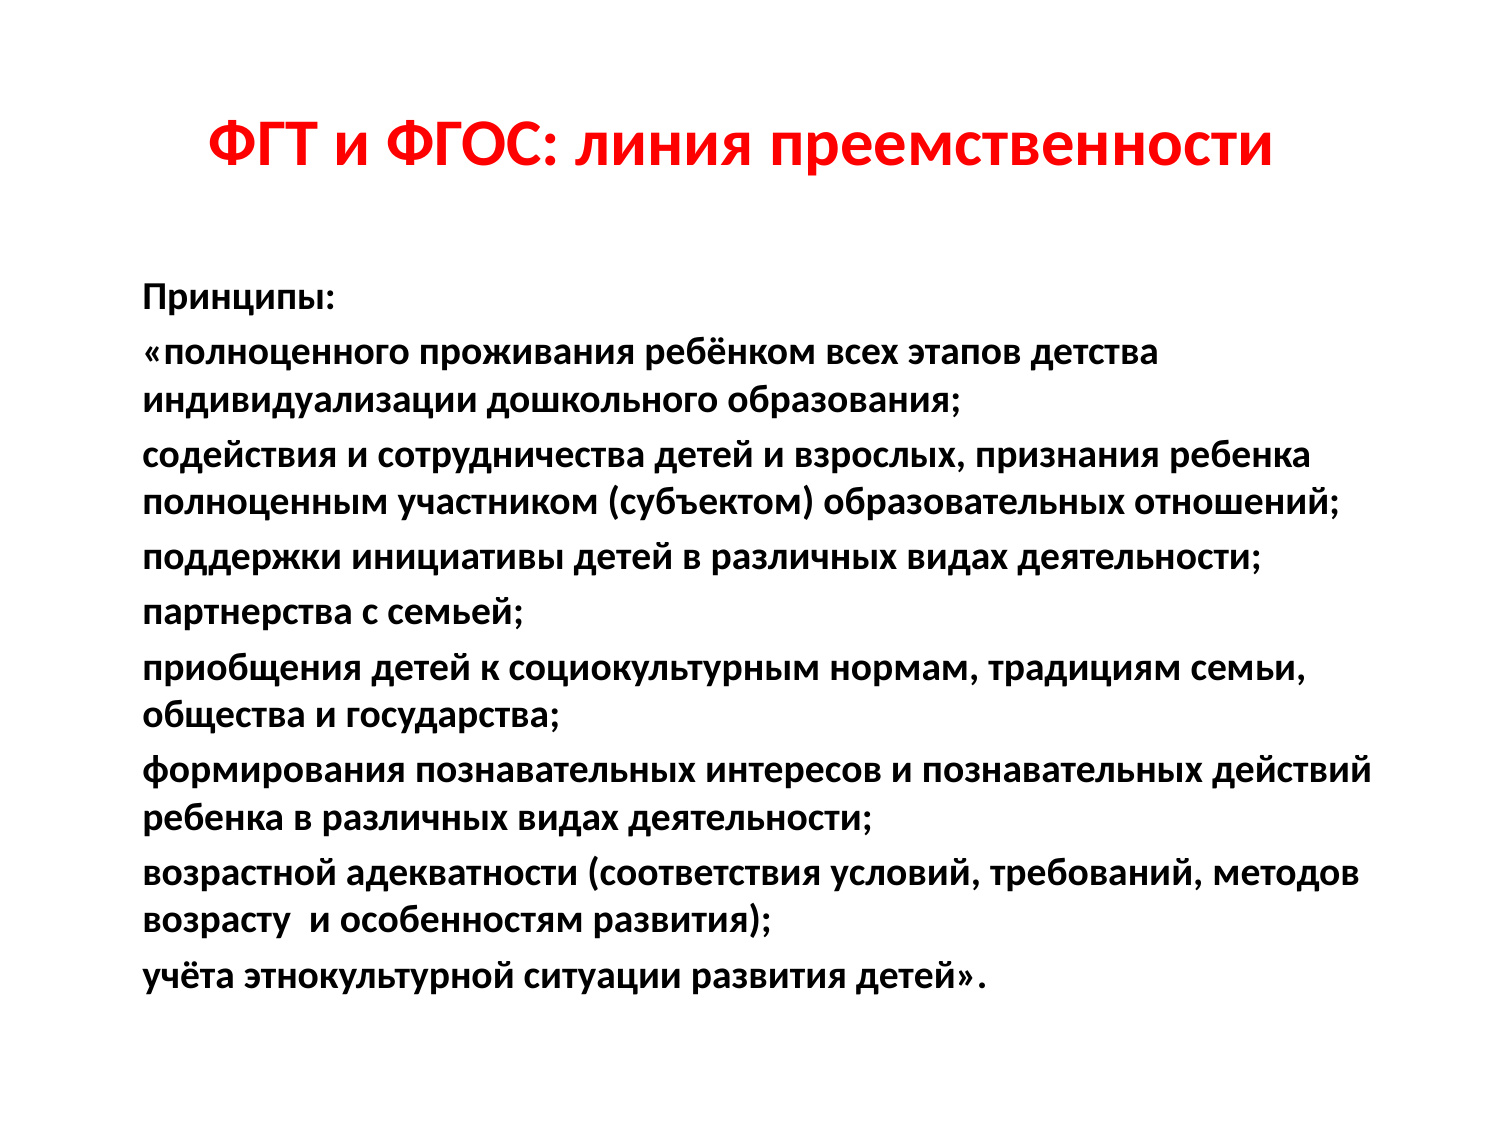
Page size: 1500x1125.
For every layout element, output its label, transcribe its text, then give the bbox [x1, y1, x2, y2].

list Принципы: «полноценного проживания ребёнком всех этапов детства индивидуализации дошкольного образования; содействия и сотрудничества детей и взрослых, признания ребенка полноценным участником (субъектом) образовательных отношений; поддержки инициативы детей в различных видах деятельности; партнерства с семьей; приобщения детей к социокультурным нормам, традициям семьи, общества и государства; формирования познавательных интересов и познавательных действий ребенка в различных видах деятельности; возрастной адекватности (соответствия условий, требований, методов возрасту и особенностям развития); учёта этнокультурной ситуации развития детей». [74, 262, 1426, 1006]
title ФГТ и ФГОС: линия преемственности [74, 44, 1426, 233]
